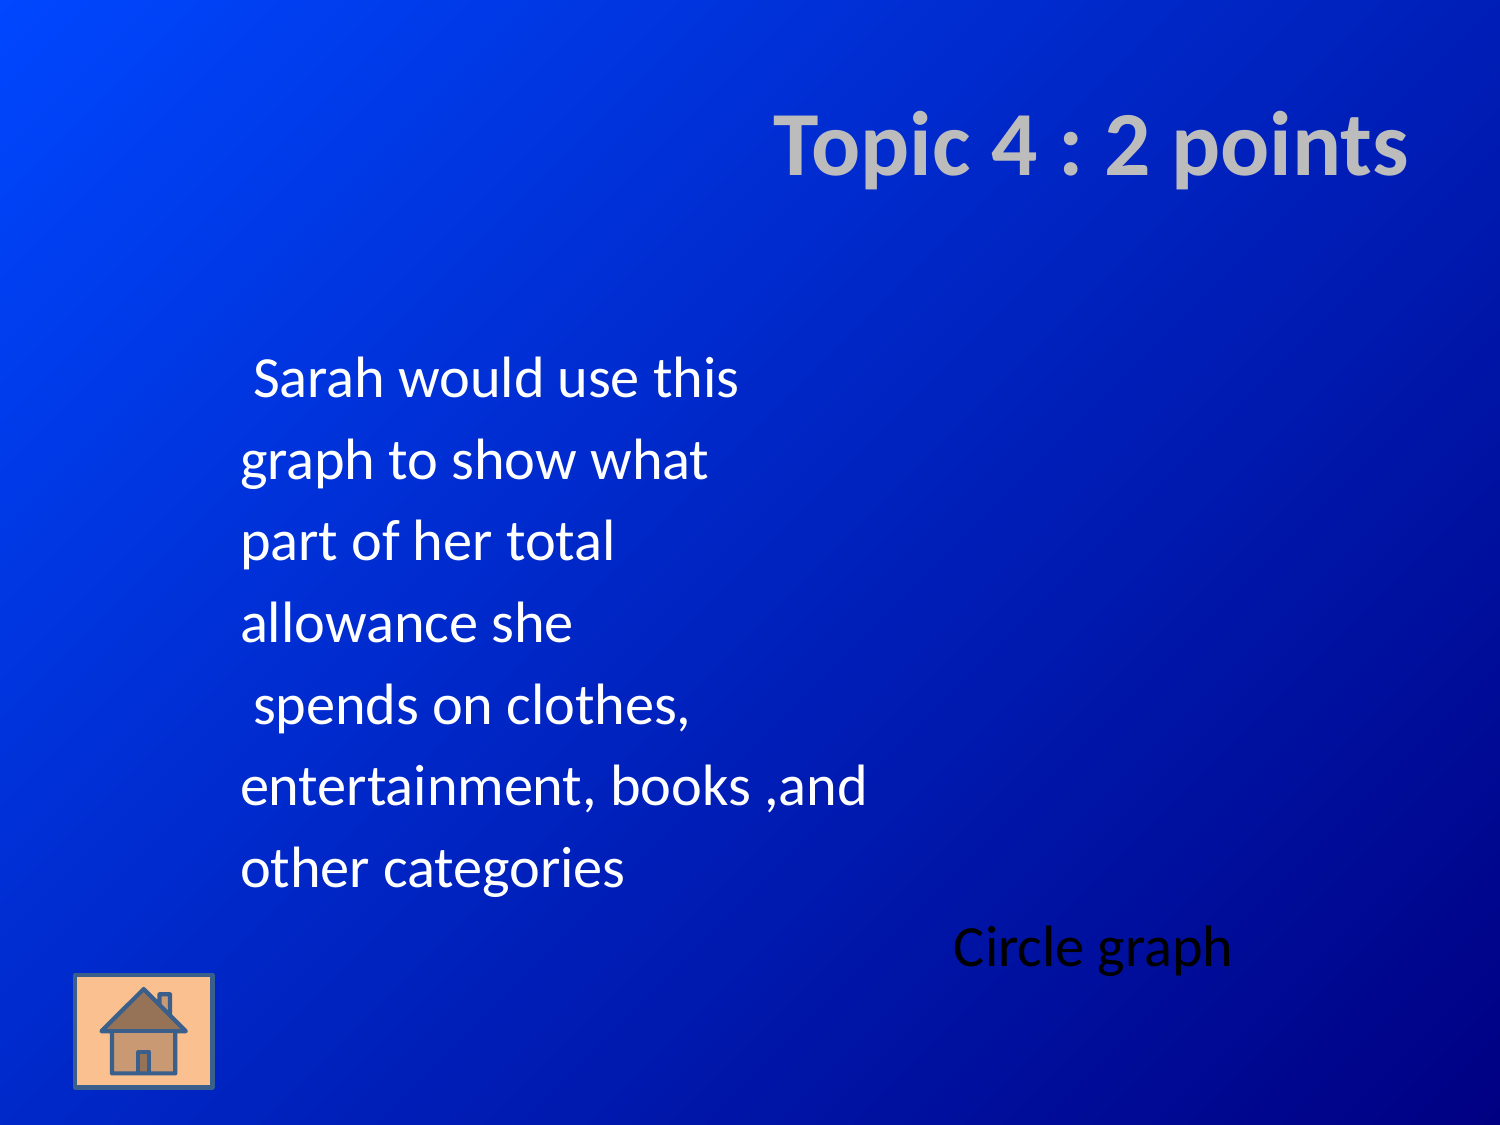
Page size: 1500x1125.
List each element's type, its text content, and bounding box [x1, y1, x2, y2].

text_box [73, 973, 215, 1090]
list Sarah would use this graph to show what part of her total allowance she spends on clothes, entertainment, books ,and other categories [225, 249, 888, 993]
title Topic 4 : 2 points [75, 45, 1425, 233]
list Circle graph [762, 737, 1425, 1005]
